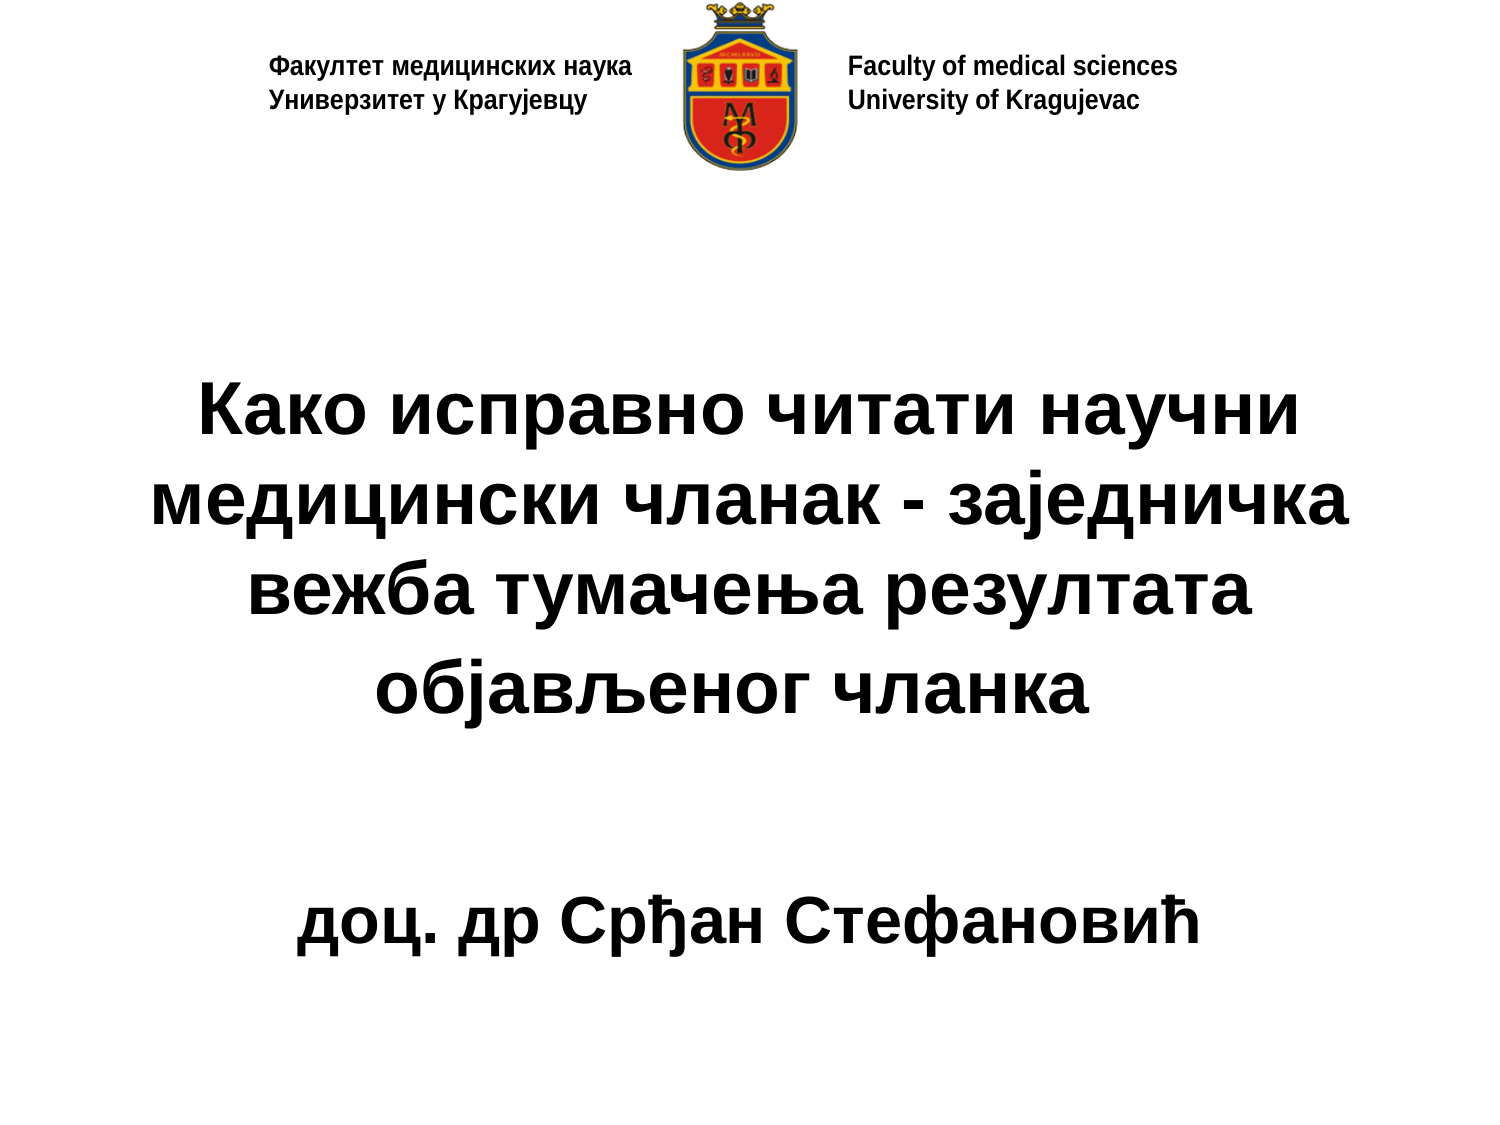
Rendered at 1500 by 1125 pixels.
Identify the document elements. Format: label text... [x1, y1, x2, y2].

text_box Како исправно читати научни медицински чланак - заједничка вежба тумачења резултата објављеног чланка [112, 278, 1388, 811]
text_box доц. др Срђан Стефановић [224, 869, 1275, 976]
